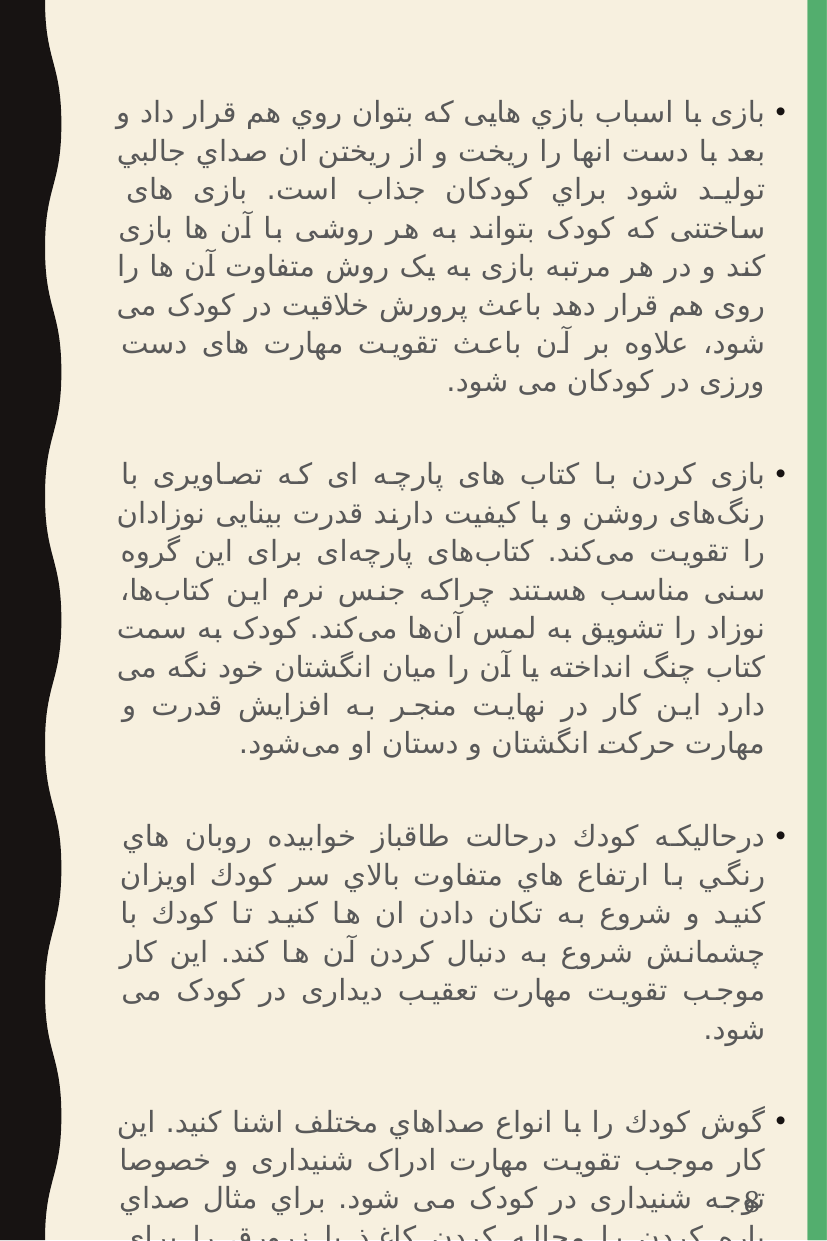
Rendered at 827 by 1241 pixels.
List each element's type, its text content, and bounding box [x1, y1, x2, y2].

list بازی با اسباب بازي هايی كه بتوان روي هم قرار داد و بعد با دست انها را ريخت و از ريختن ان صداي جالبي توليد شود براي كودكان جذاب است. بازی های ساختنی که کودک بتواند به هر روشی با آن ها بازی کند و در هر مرتبه بازی به یک روش متفاوت آن ها را روی هم قرار دهد باعث پرورش خلاقیت در کودک می شود، علاوه بر آن باعث تقویت مهارت های دست ورزی در کودکان می شود. بازی کردن با کتاب های پارچه ای که تصاویری با رنگ‌های روشن و با کیفیت دارند قدرت بینایی نوزادان را تقویت می‌‌کند. كتاب‌های پارچه‌ای برای این گروه سنی مناسب هستند چراکه جنس نرم این کتاب‌ها، نوزاد را تشویق به لمس آن‌ها می‌کند. کودک به سمت كتاب چنگ انداخته یا آن را میان انگشتان خود نگه می دارد این کار در نهایت منجر به افزایش قدرت و مهارت حركت انگشتان و دستان او می‌شود. درحاليكه كودك درحالت طاقباز خوابيده روبان هاي رنگي با ارتفاع هاي متفاوت بالاي سر كودك اويزان كنيد و شروع به تكان دادن ان ها كنيد تا كودك با چشمانش شروع به دنبال کردن آن ها کند. این کار موجب تقویت مهارت تعقیب دیداری در کودک می شود. گوش كودك را با انواع صداهاي مختلف اشنا كنيد. این کار موجب تقویت مهارت ادراک شنیداری و خصوصا توجه شنیداری در کودک می شود. براي مثال صداي پاره كردن يا مچاله كردن كاغذ يا زرورق را برای کودک ایجاد کنید. روش دیگر این است که حبوبات مختلف را داخل ظروف مختلف بريزيد و شروع به تكان دادن ان ها كنيد تا كودك صداي ان ها را بشنود و متوجه تفاوت بین صداهای ایجاد شده بشود. [100, 82, 801, 649]
slide_number 8 [700, 1170, 776, 1233]
